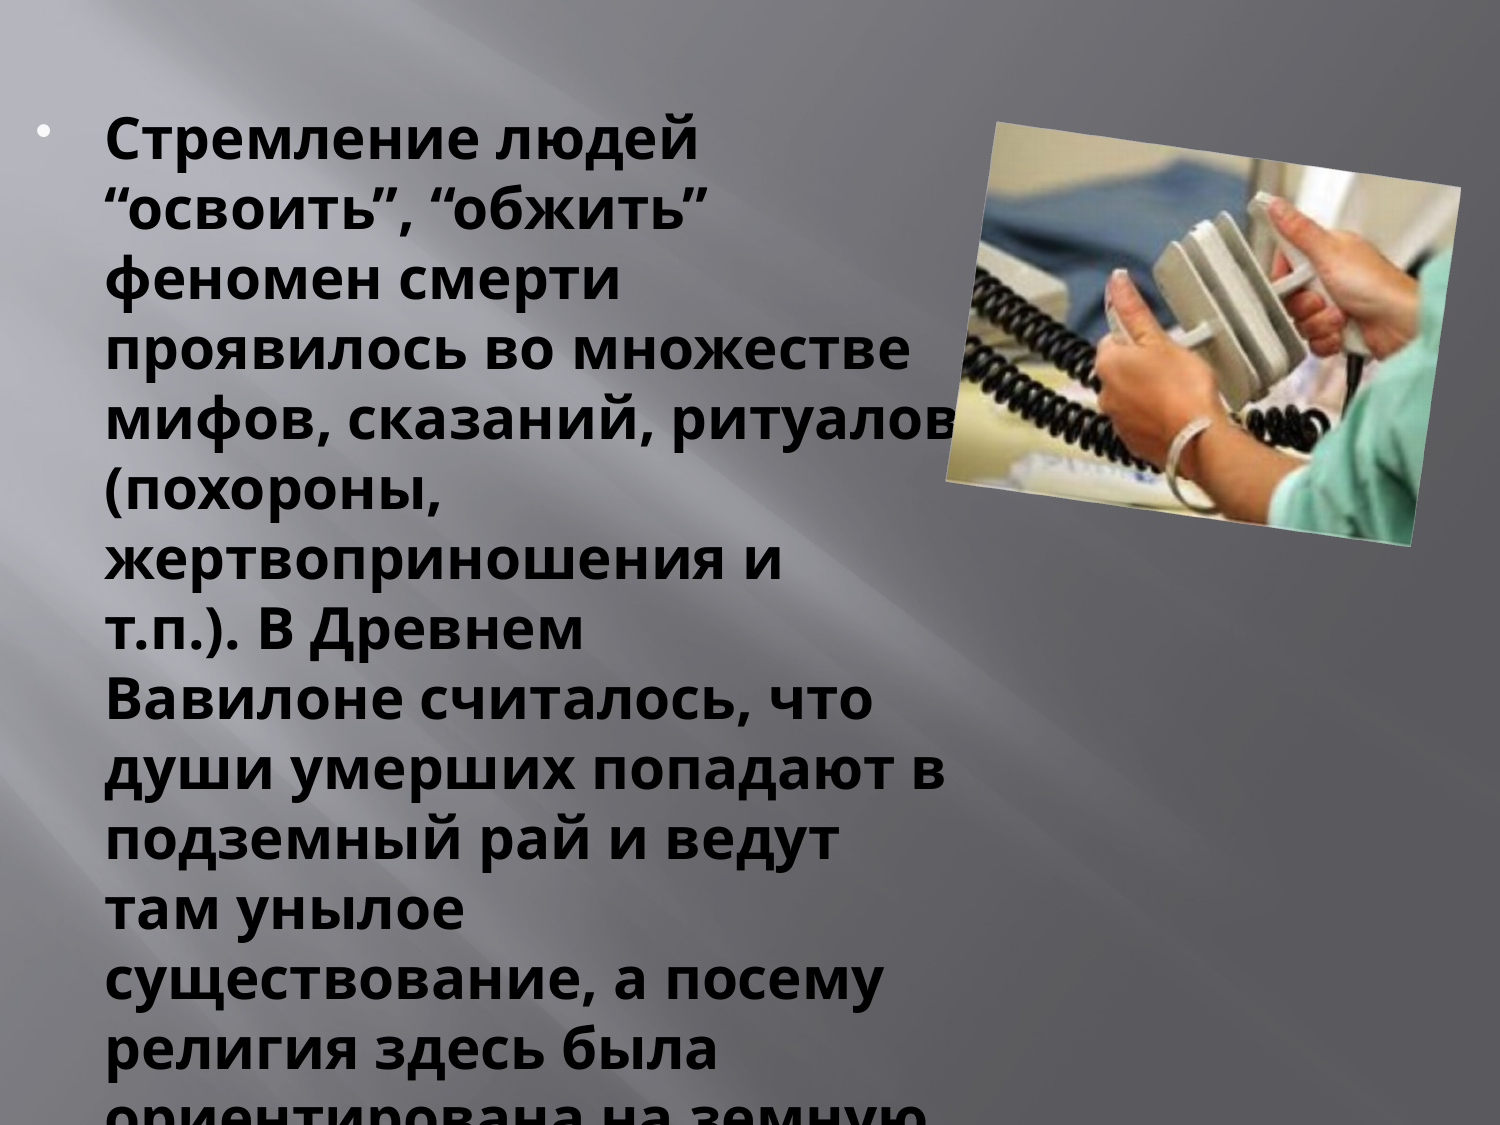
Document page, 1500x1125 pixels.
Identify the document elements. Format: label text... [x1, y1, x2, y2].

picture [947, 123, 1460, 546]
list Стремление людей “освоить”, “обжить” феномен смерти проявилось во множестве мифов, сказаний, ритуалов (похороны, жертвоприношения и т.п.). В Древнем Вавилоне считалось, что души умерших попадают в подземный рай и ведут там унылое существование, а посему религия здесь была ориентирована на земную жизнь. [0, 93, 980, 1125]
